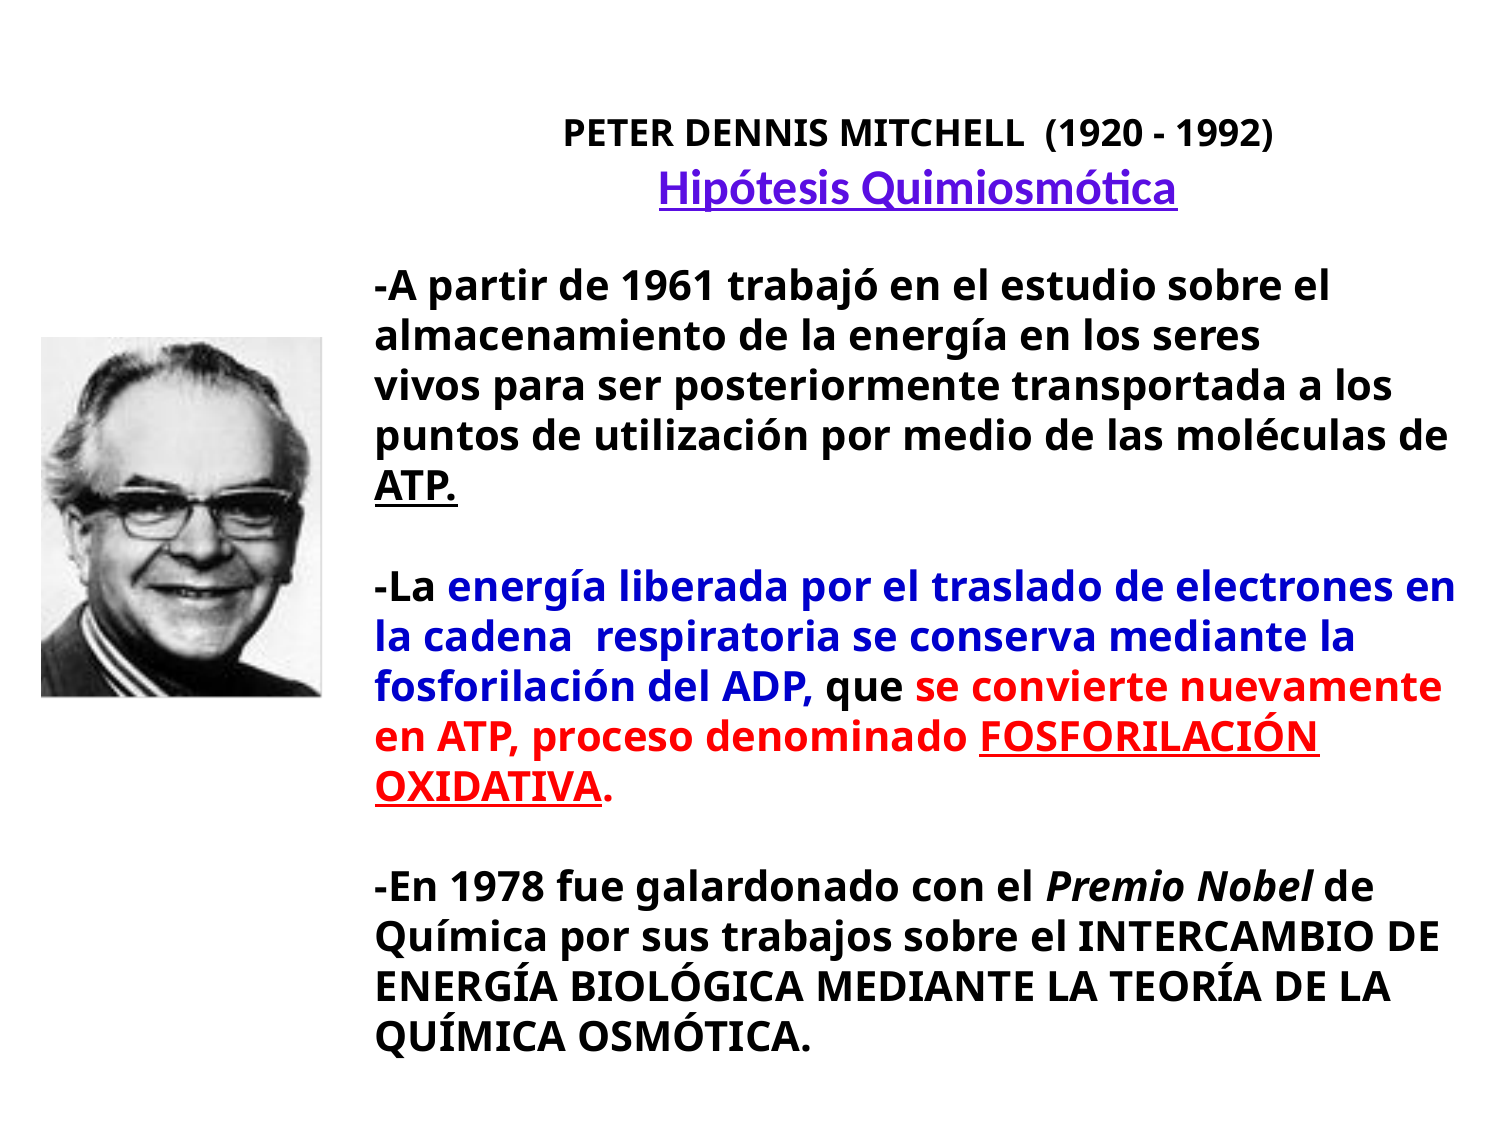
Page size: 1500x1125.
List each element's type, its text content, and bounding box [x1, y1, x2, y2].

text_box PETER DENNIS MITCHELL (1920 - 1992) Hipótesis Quimiosmótica -A partir de 1961 trabajó en el estudio sobre el almacenamiento de la energía en los seres vivos para ser posteriormente transportada a los puntos de utilización por medio de las moléculas de ATP. -La energía liberada por el traslado de electrones en la cadena respiratoria se conserva mediante la fosforilación del ADP, que se convierte nuevamente en ATP, proceso denominado FOSFORILACIÓN OXIDATIVA. -En 1978 fue galardonado con el Premio Nobel de Química por sus trabajos sobre el INTERCAMBIO DE ENERGÍA BIOLÓGICA MEDIANTE LA TEORÍA DE LA QUÍMICA OSMÓTICA. [360, 101, 1477, 1112]
picture [40, 337, 326, 701]
